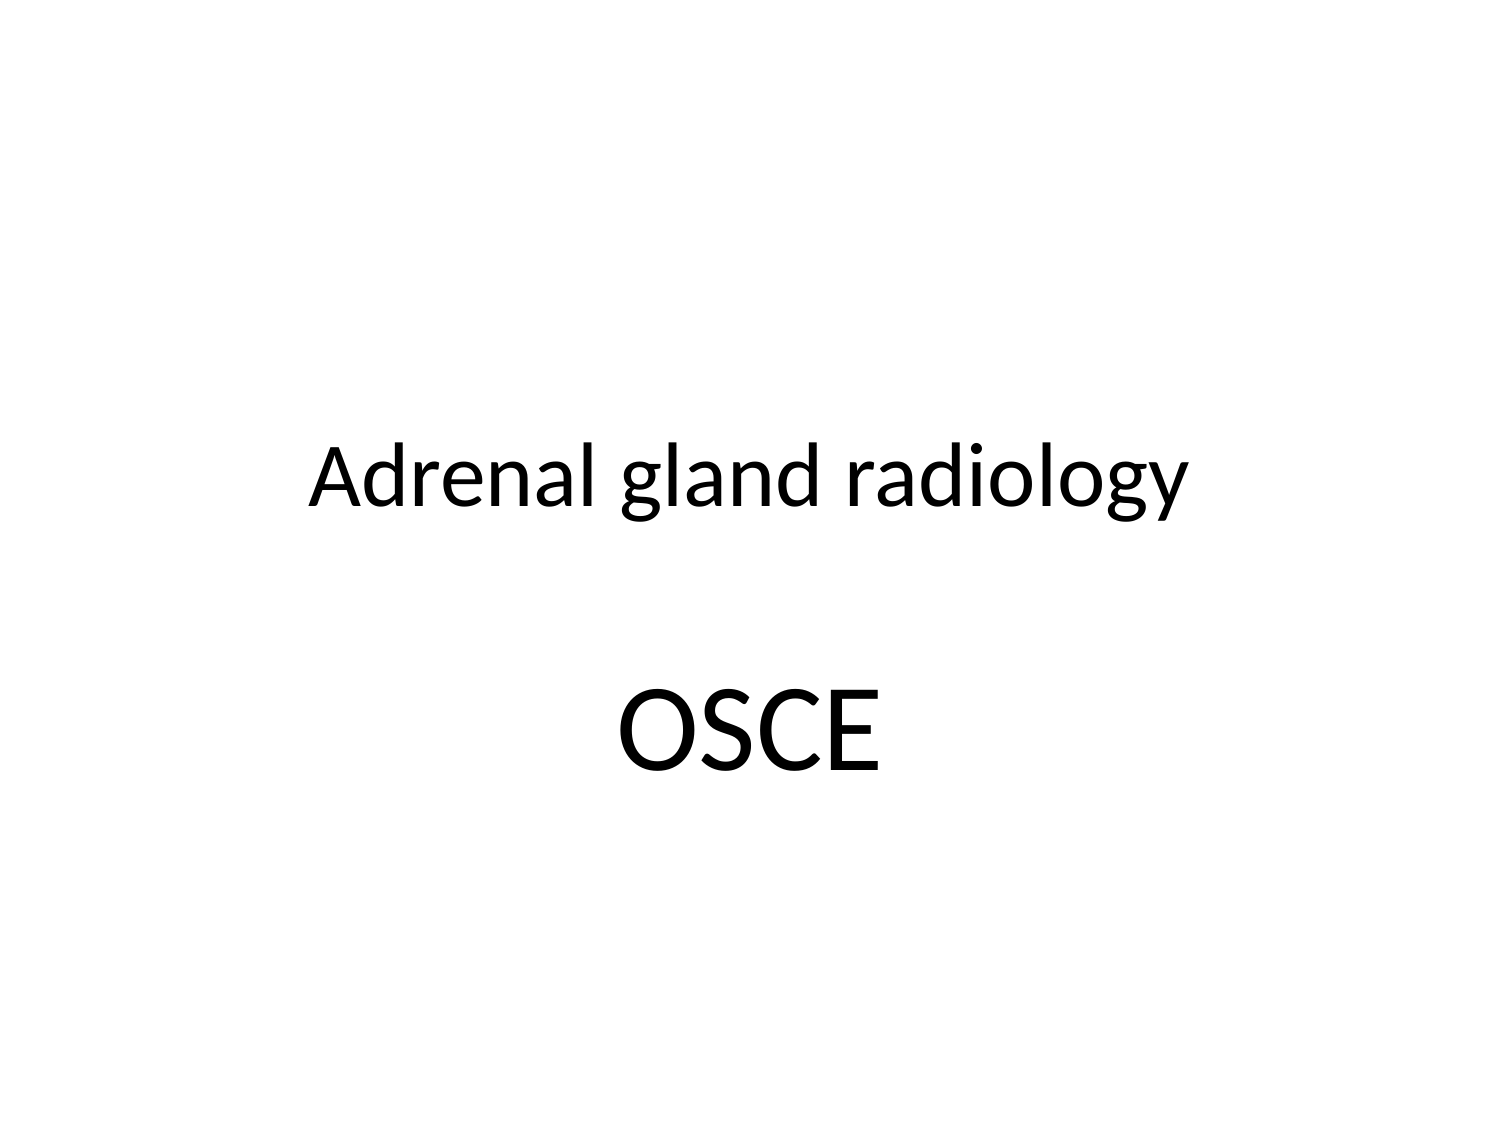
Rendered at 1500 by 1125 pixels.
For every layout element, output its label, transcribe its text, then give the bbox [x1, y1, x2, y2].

title Adrenal gland radiology [112, 349, 1388, 591]
subtitle OSCE [225, 637, 1275, 925]
